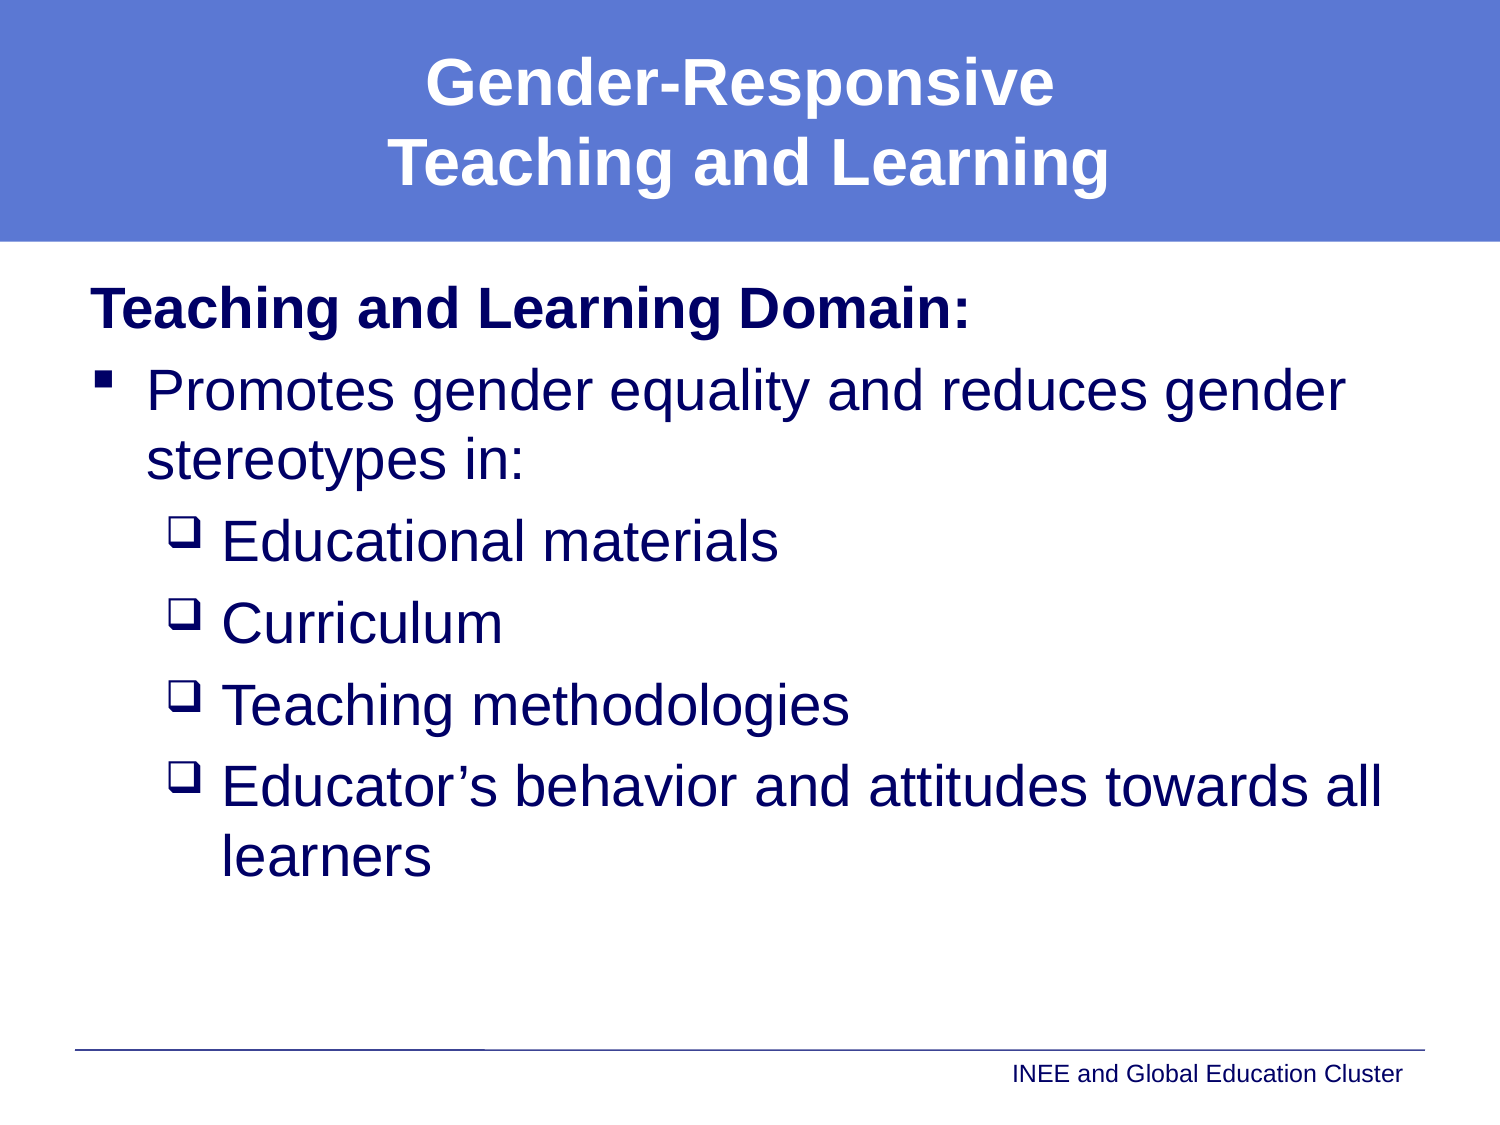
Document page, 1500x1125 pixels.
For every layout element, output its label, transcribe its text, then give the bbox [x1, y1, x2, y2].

title Gender-Responsive Teaching and Learning [74, 24, 1426, 213]
footer INEE and Global Education Cluster [75, 1049, 1427, 1103]
list Teaching and Learning Domain: Promotes gender equality and reduces gender stereotypes in: Educational materials Curriculum Teaching methodologies Educator’s behavior and attitudes towards all learners [74, 262, 1426, 1006]
